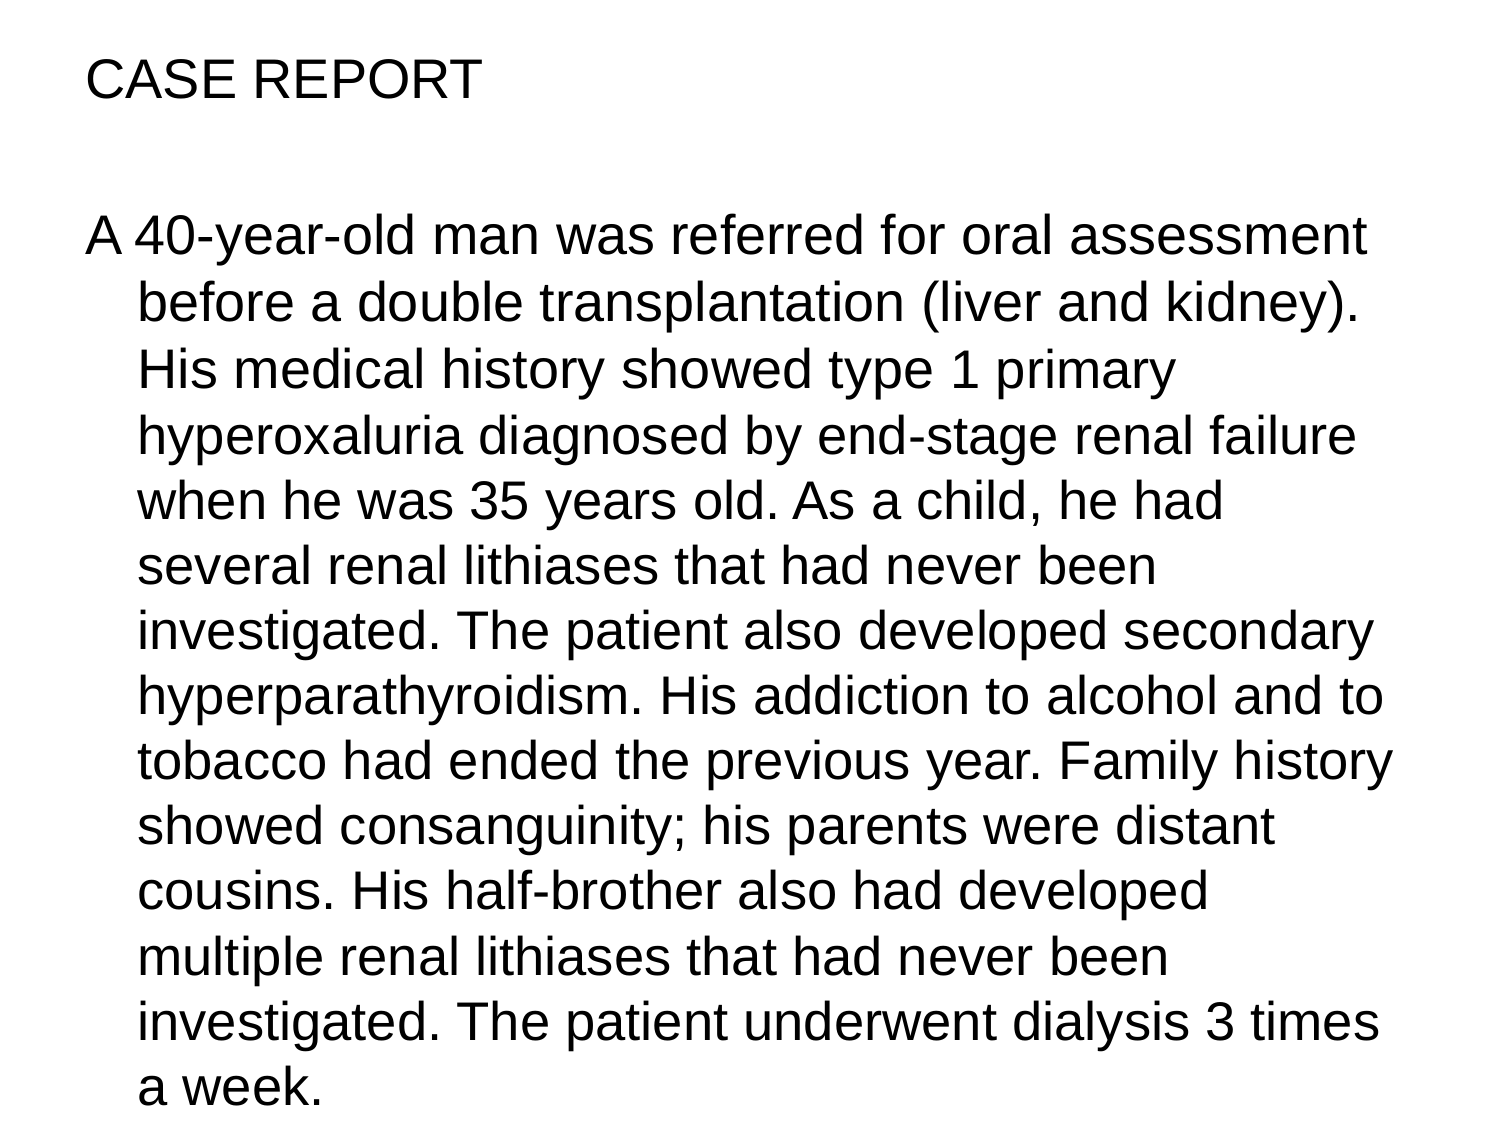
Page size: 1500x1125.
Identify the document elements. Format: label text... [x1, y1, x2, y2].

list CASE REPORT A 40-year-old man was referred for oral assessment before a double transplantation (liver and kidney). His medical history showed type 1 primary hyperoxaluria diagnosed by end-stage renal failure when he was 35 years old. As a child, he had several renal lithiases that had never been investigated. The patient also developed secondary hyperparathyroidism. His addiction to alcohol and to tobacco had ended the previous year. Family history showed consanguinity; his parents were distant cousins. His half-brother also had developed multiple renal lithiases that had never been investigated. The patient underwent dialysis 3 times a week. [70, 35, 1421, 1125]
